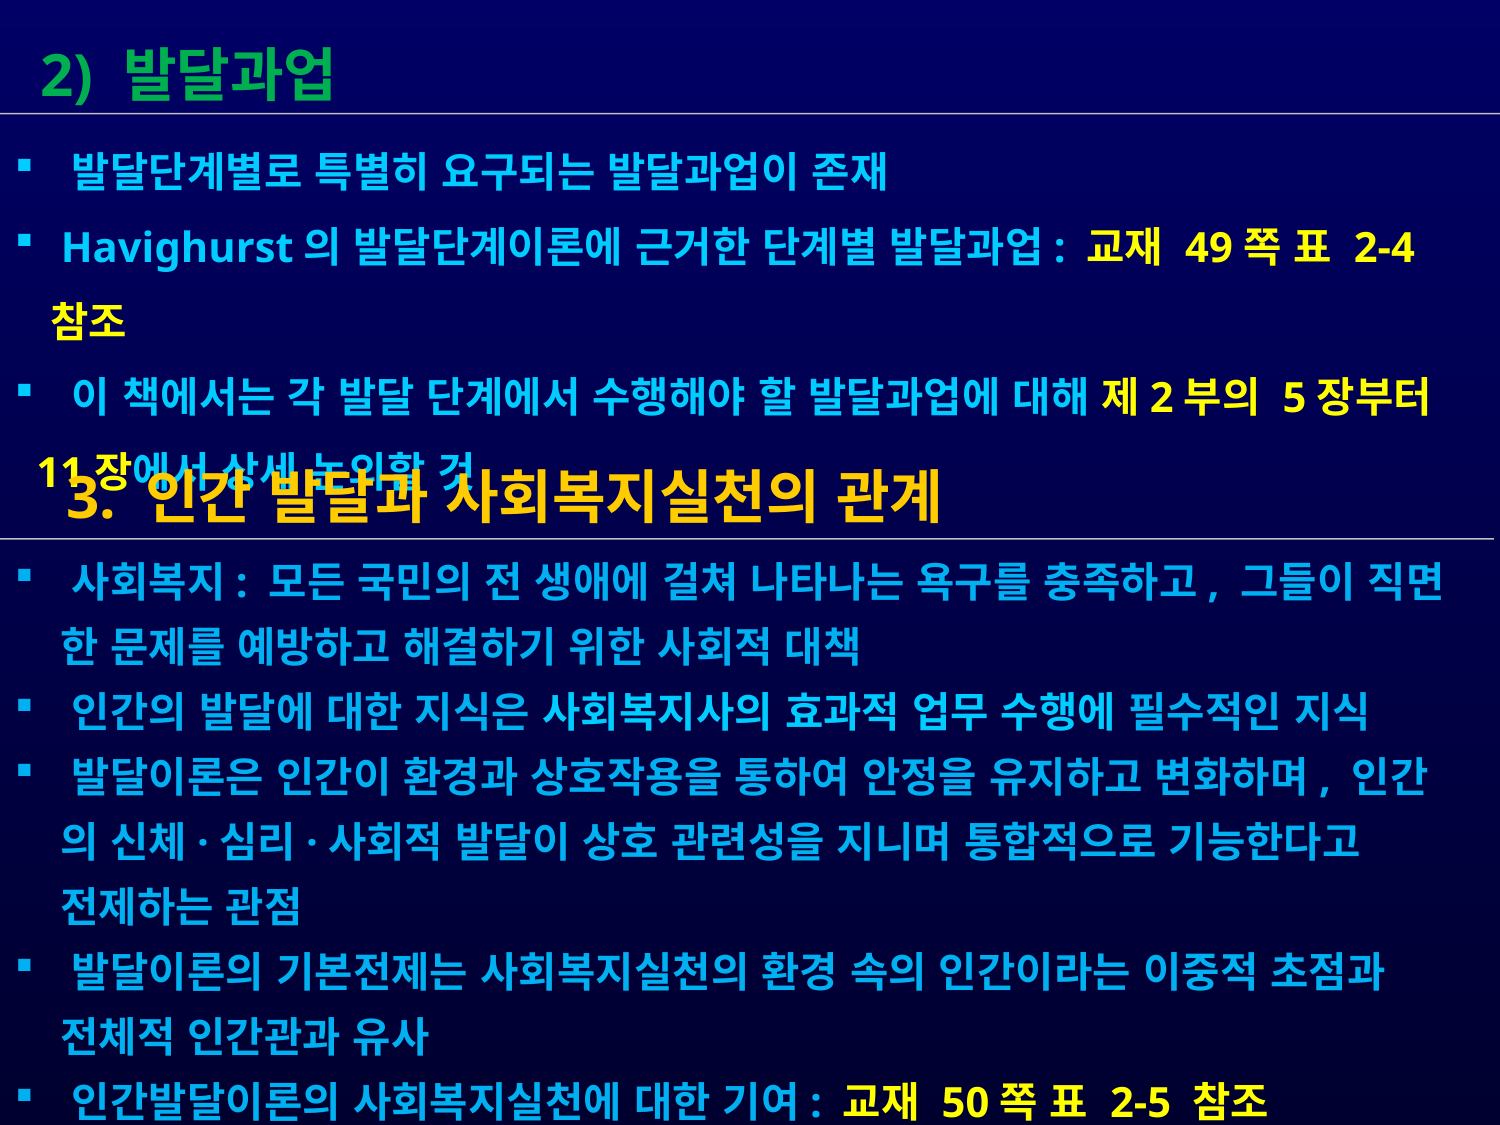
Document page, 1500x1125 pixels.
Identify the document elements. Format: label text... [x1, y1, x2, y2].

text_box 사회복지: 모든 국민의 전 생애에 걸쳐 나타나는 욕구를 충족하고, 그들이 직면 한 문제를 예방하고 해결하기 위한 사회적 대책 인간의 발달에 대한 지식은 사회복지사의 효과적 업무 수행에 필수적인 지식 발달이론은 인간이 환경과 상호작용을 통하여 안정을 유지하고 변화하며, 인간 의 신체·심리·사회적 발달이 상호 관련성을 지니며 통합적으로 기능한다고 전제하는 관점 발달이론의 기본전제는 사회복지실천의 환경 속의 인간이라는 이중적 초점과 전체적 인간관과 유사 인간발달이론의 사회복지실천에 대한 기여: 교재 50쪽 표 2-5 참조 [0, 532, 1500, 1125]
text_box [0, 30, 1500, 432]
text_box 3. 인간 발달과 사회복지실천의 관계 [36, 453, 958, 532]
